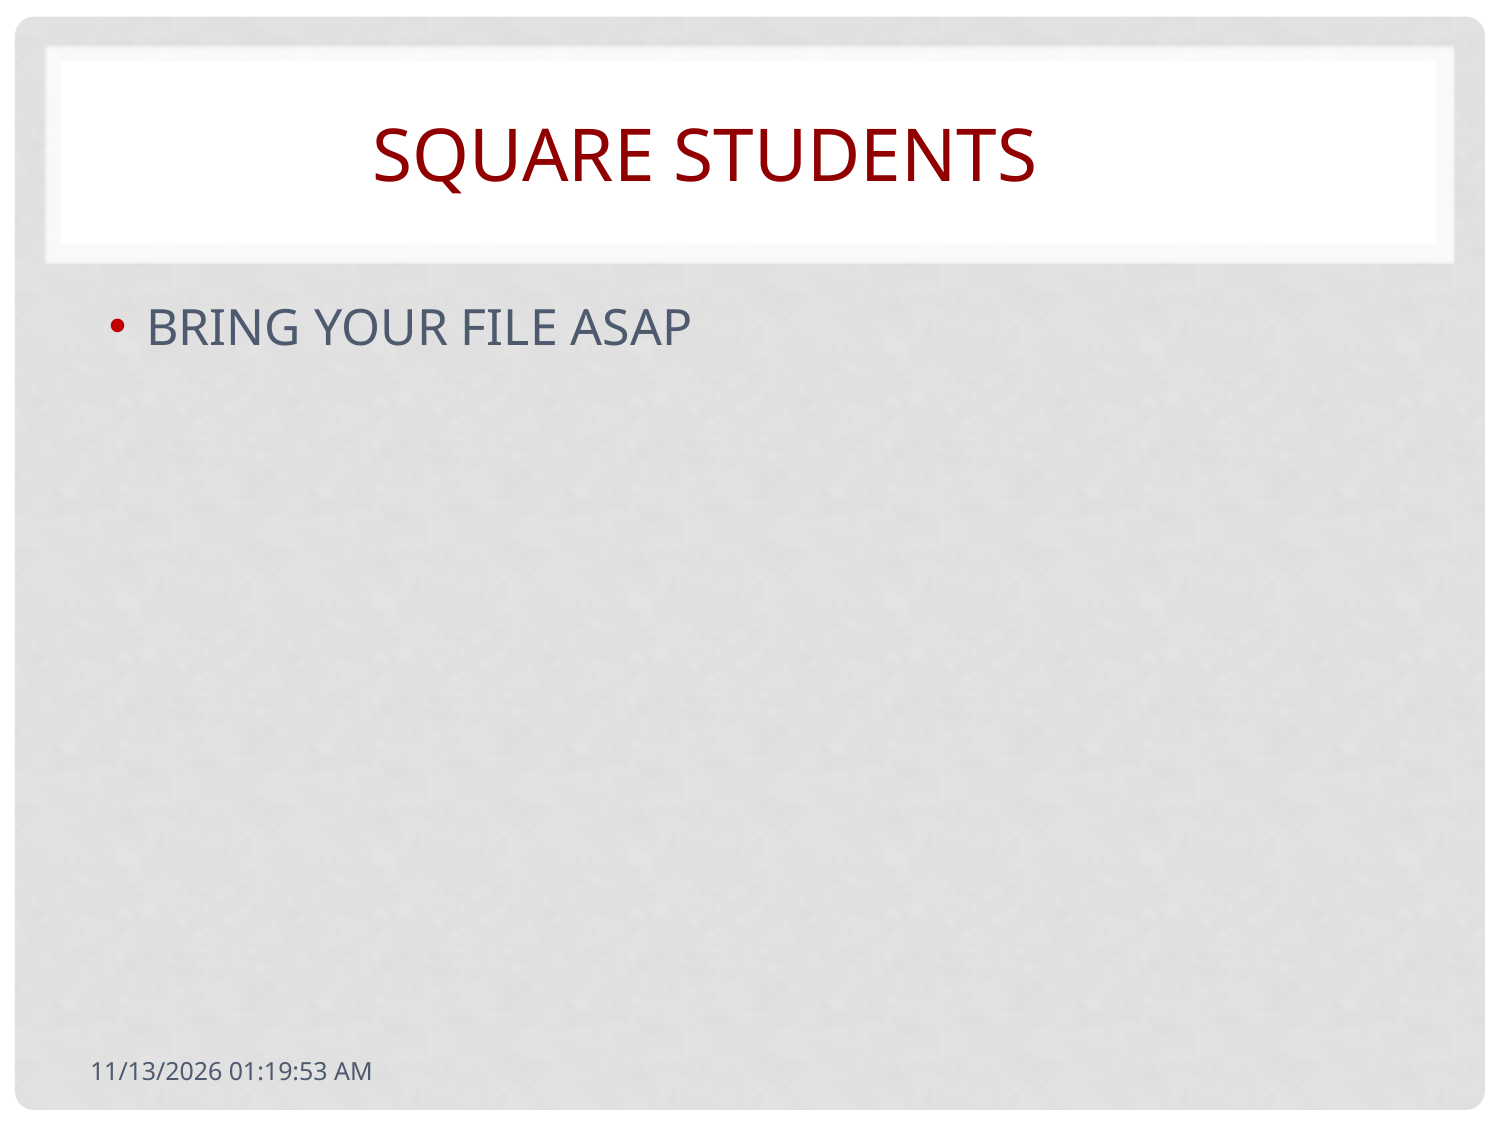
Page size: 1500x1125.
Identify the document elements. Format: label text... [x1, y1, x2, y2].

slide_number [75, 1042, 425, 1103]
title SQUARE STUDENTS [69, 66, 1425, 238]
list BRING YOUR FILE ASAP [75, 287, 1425, 1005]
